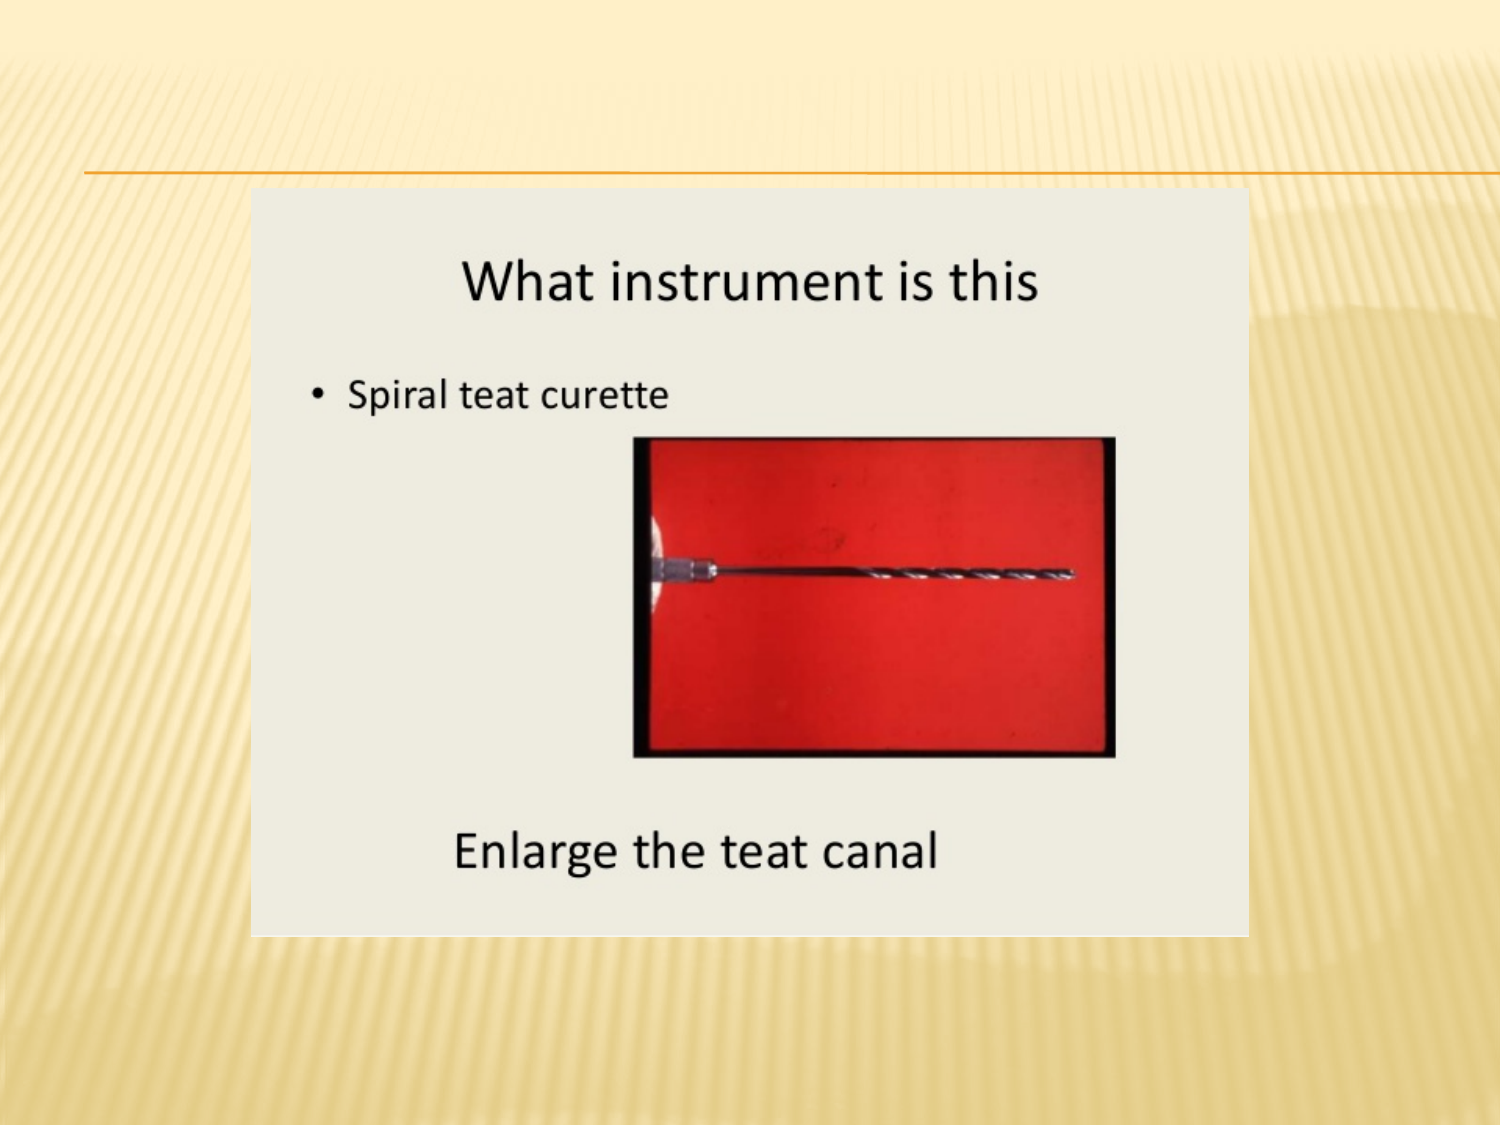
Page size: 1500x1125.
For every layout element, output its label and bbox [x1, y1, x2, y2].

picture [251, 187, 1249, 937]
